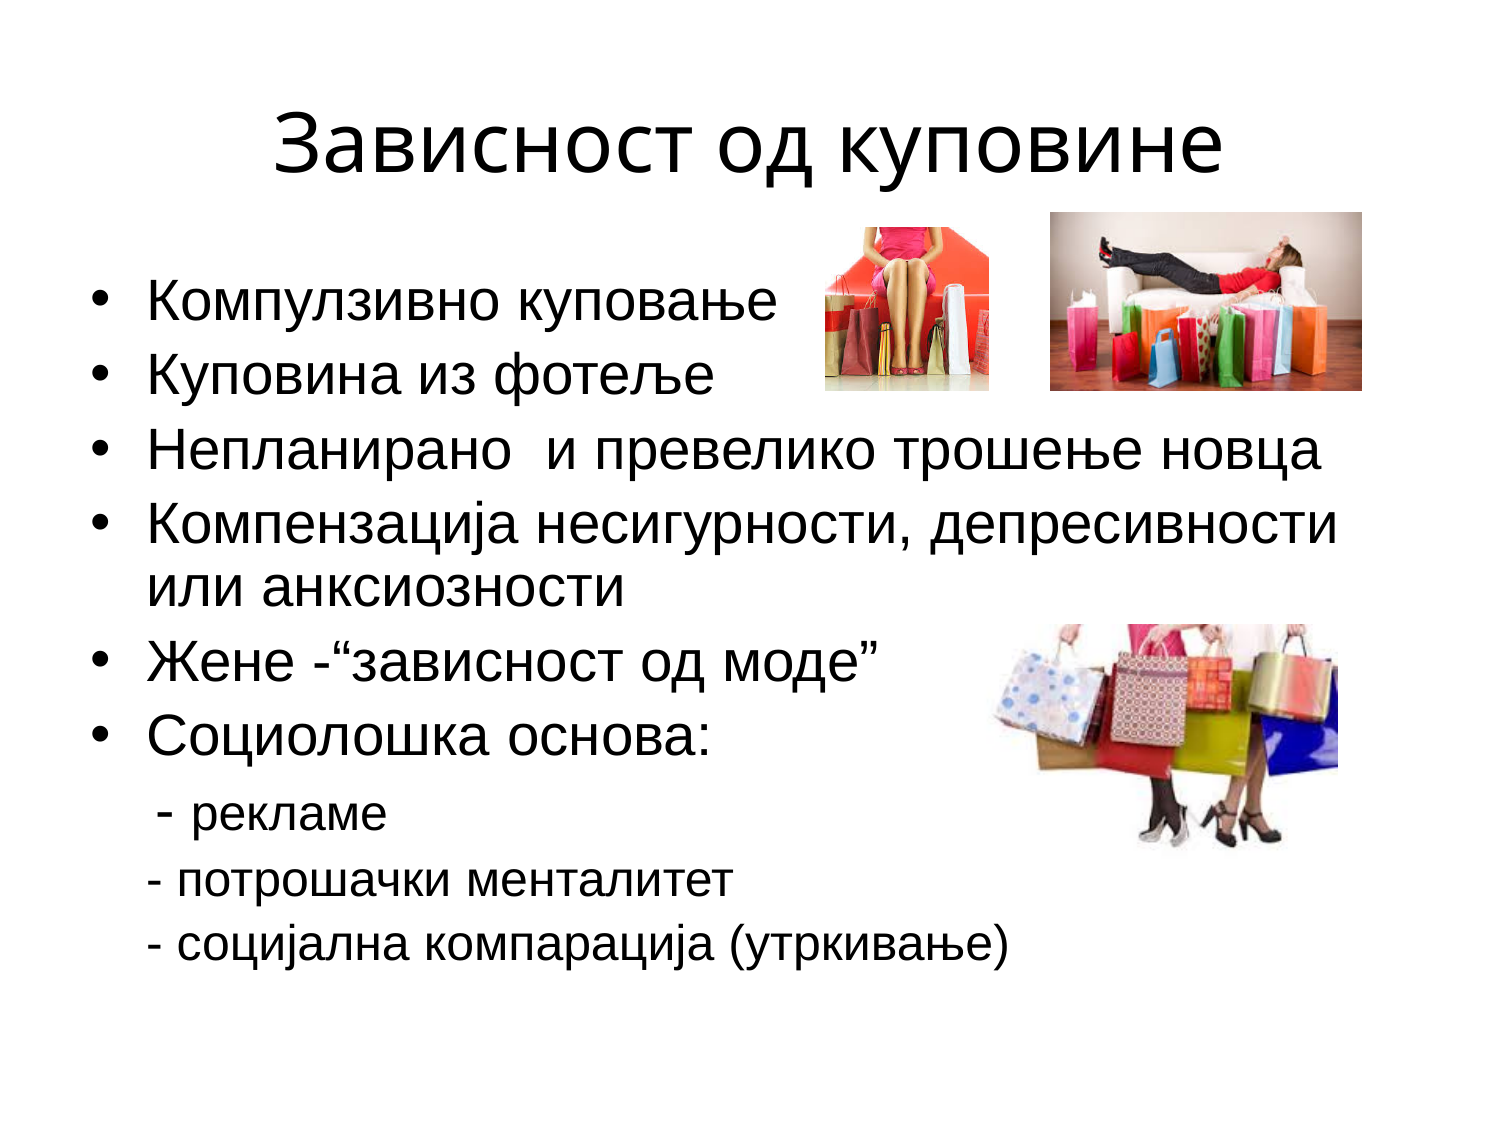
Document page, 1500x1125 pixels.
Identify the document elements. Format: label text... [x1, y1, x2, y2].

picture [962, 624, 1338, 860]
picture [824, 227, 989, 391]
picture [1049, 212, 1362, 391]
title Зависност од куповине [74, 44, 1426, 233]
list Компулзивно куповање Куповина из фотеље Непланирано и превелико трошење новца Компензација несигурности, депресивности или анксиозности Жене -“зависност од моде” Социолошка основа: - рекламе - потрошачки менталитет - социјална компарација (утркивање) [74, 262, 1426, 1006]
